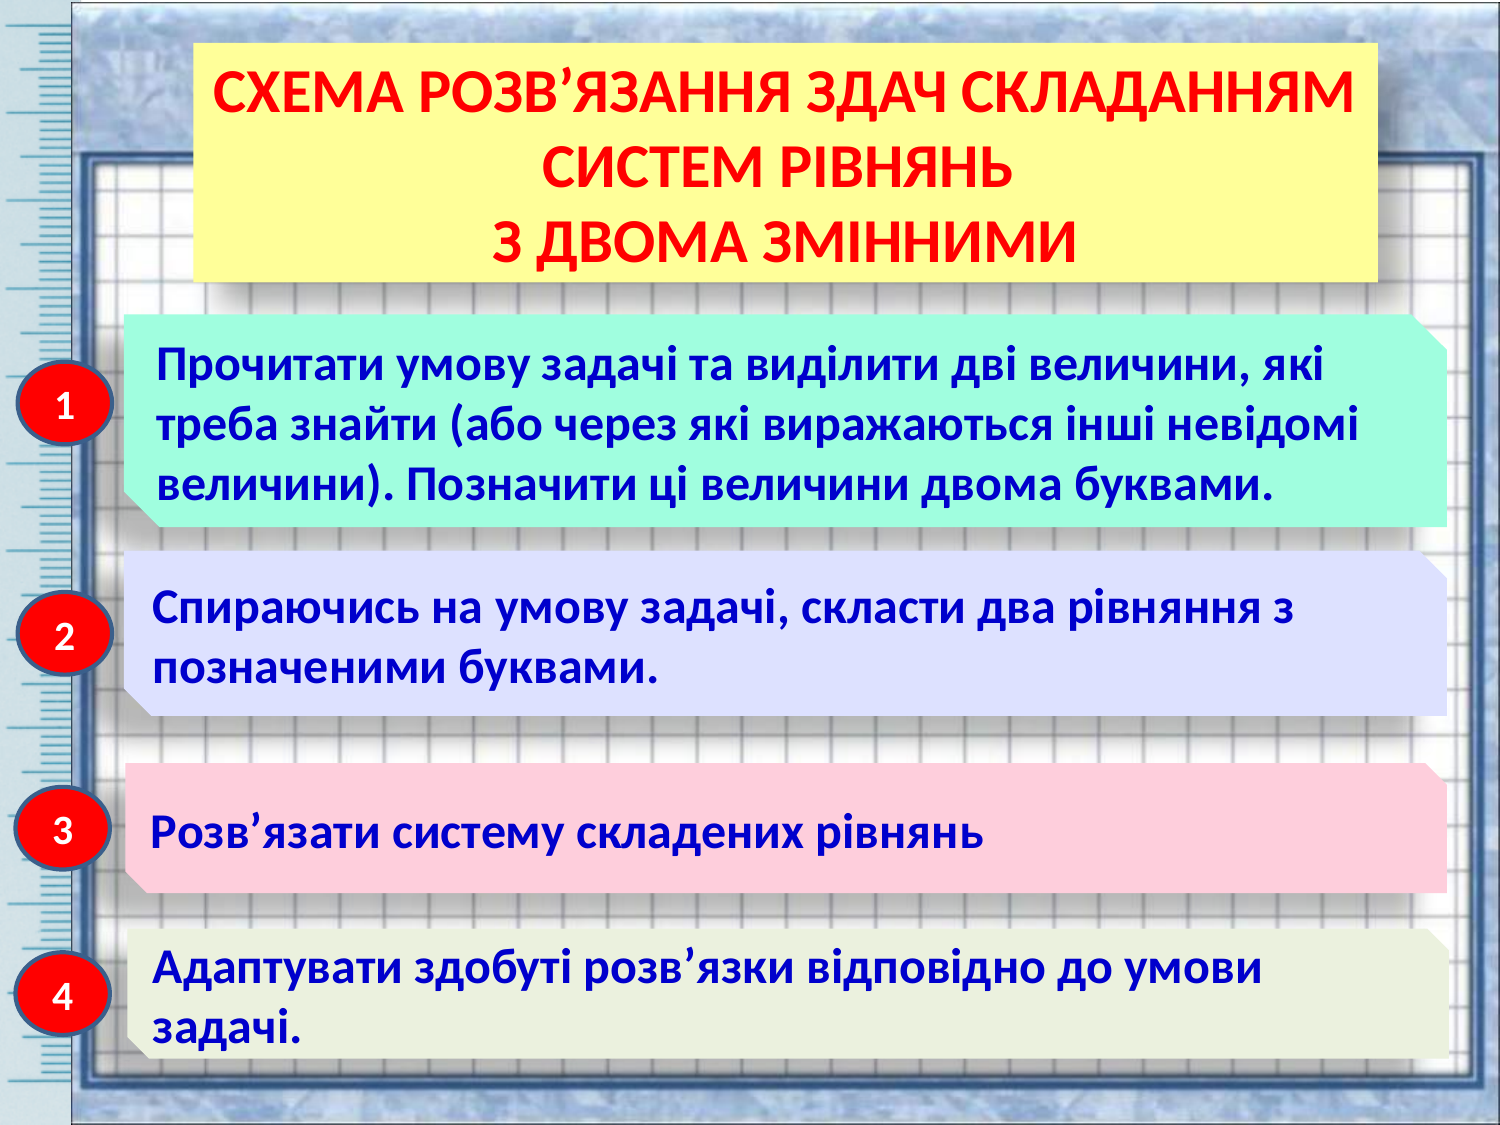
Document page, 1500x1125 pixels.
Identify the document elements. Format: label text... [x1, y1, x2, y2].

picture [0, 0, 1500, 1125]
text_box 1 [15, 359, 66, 447]
text_box 2 [15, 589, 66, 677]
text_box 3 [13, 784, 66, 872]
text_box 4 [13, 950, 66, 1038]
